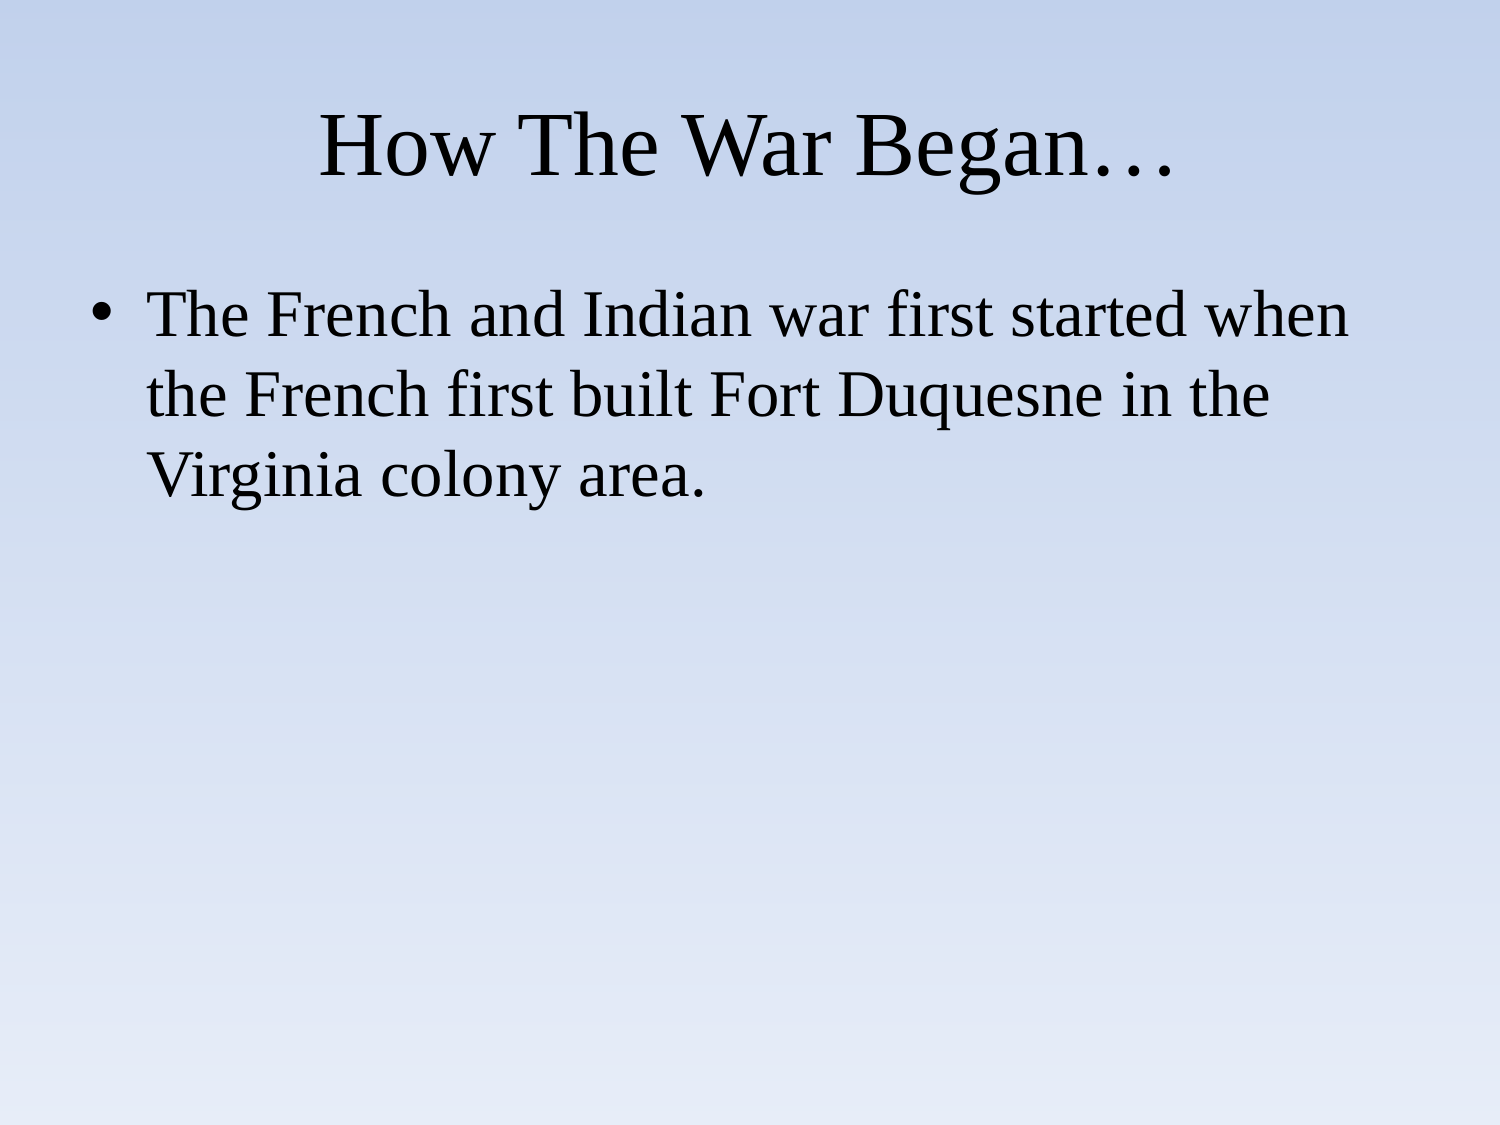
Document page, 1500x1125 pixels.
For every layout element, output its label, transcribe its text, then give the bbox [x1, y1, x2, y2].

title How The War Began… [75, 45, 1425, 233]
list The French and Indian war first started when the French first built Fort Duquesne in the Virginia colony area. [75, 262, 1425, 1005]
